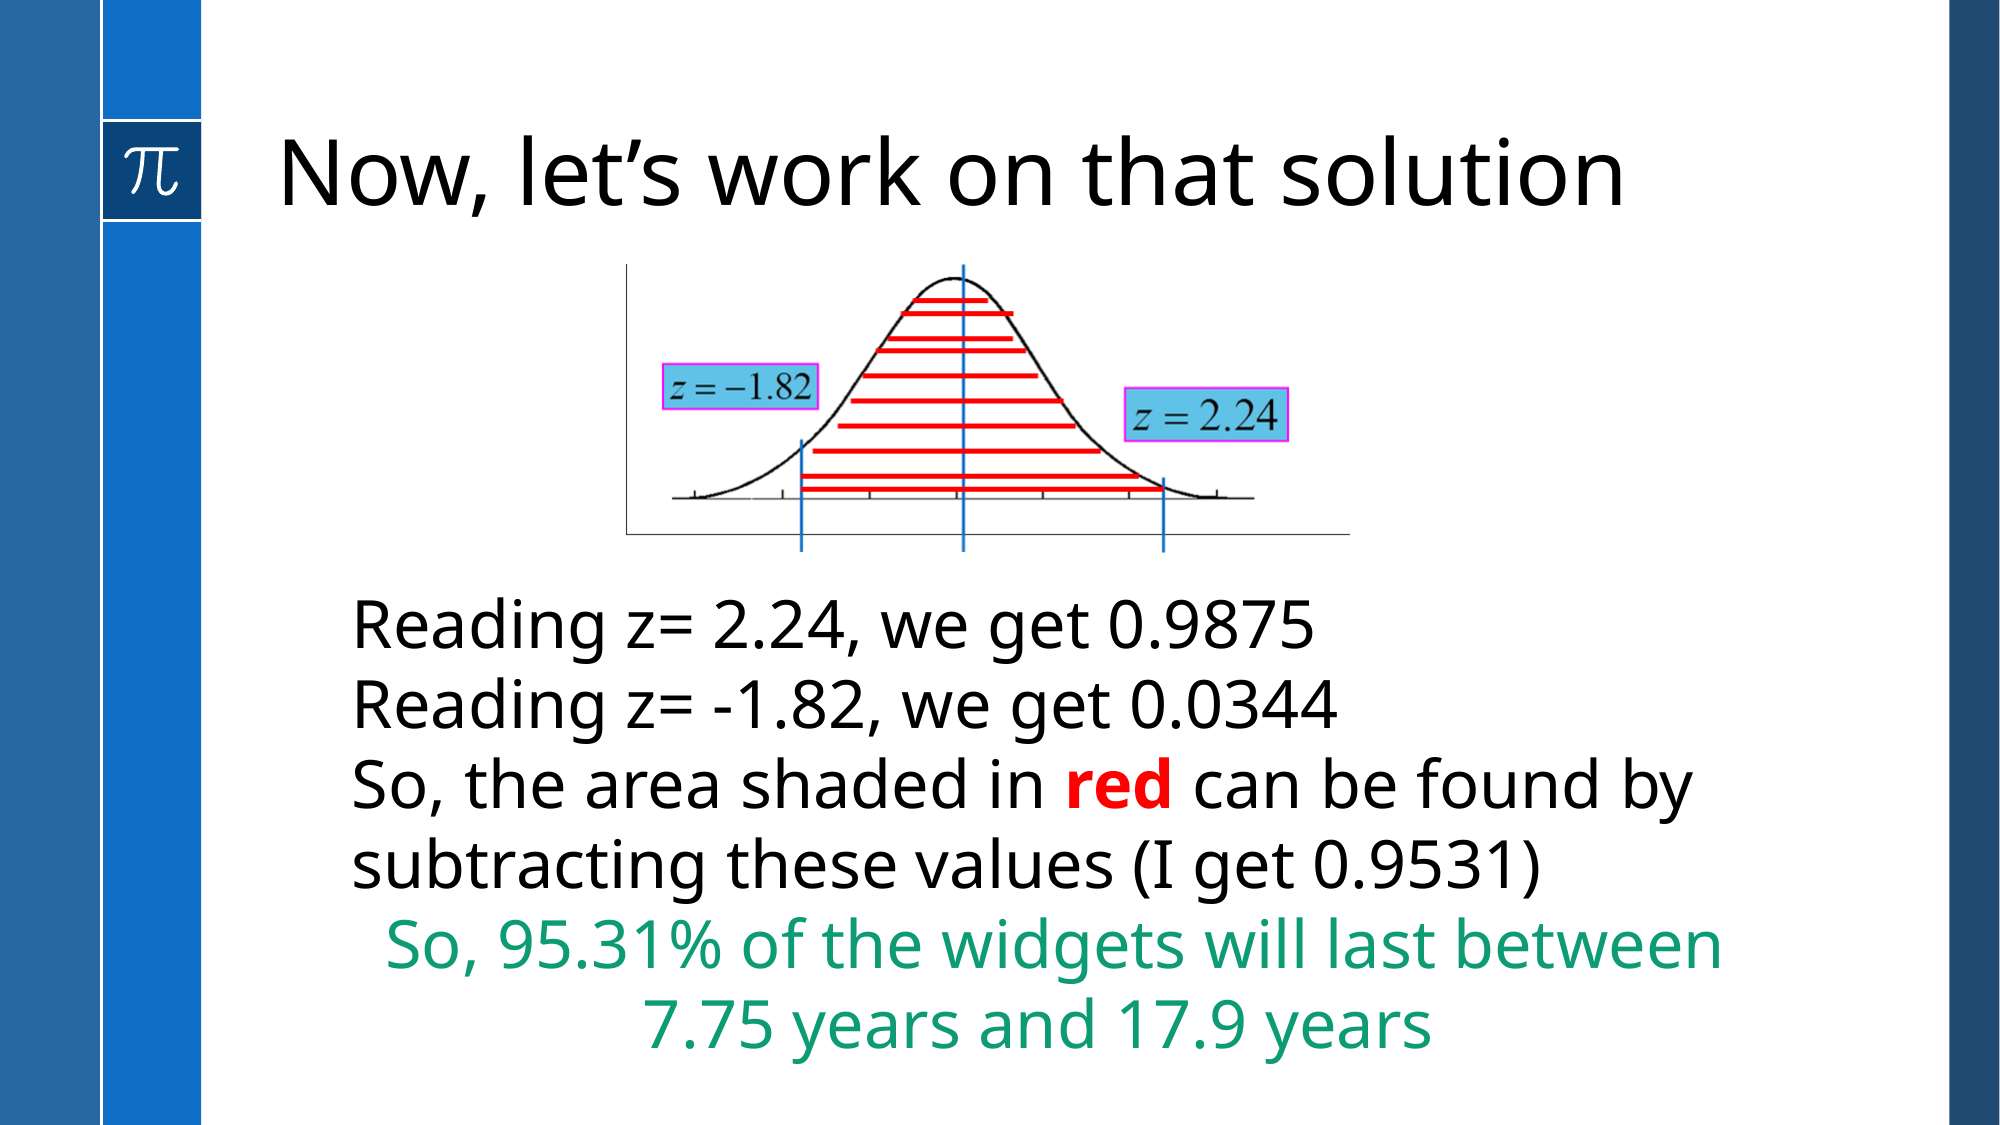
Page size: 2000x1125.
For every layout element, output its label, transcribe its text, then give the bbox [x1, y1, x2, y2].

title Now, let’s work on that solution [261, 29, 1867, 233]
text_box Reading z= 2.24, we get 0.9875 Reading z= -1.82, we get 0.0344 So, the area shaded in red can be found by subtracting these values (I get 0.9531) So, 95.31% of the widgets will last between 7.75 years and 17.9 years [337, 574, 1775, 1125]
picture [624, 262, 1352, 554]
